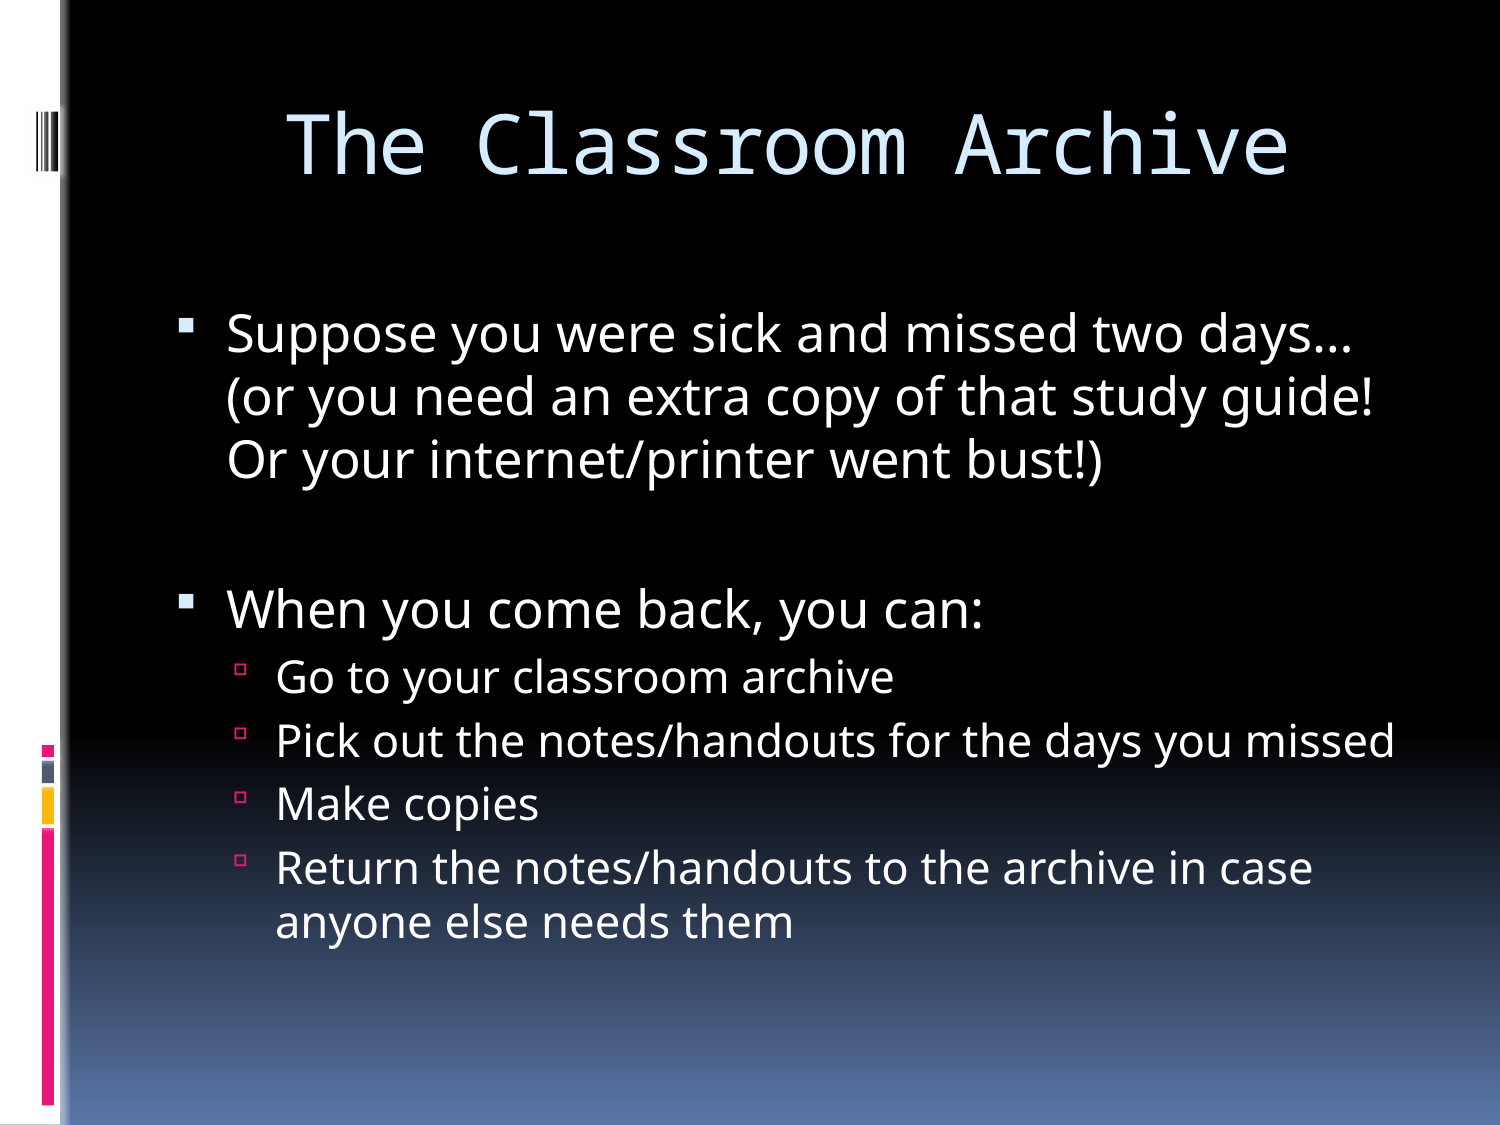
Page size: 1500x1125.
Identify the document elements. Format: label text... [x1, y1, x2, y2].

title The Classroom Archive [150, 83, 1425, 234]
list Suppose you were sick and missed two days…(or you need an extra copy of that study guide! Or your internet/printer went bust!) When you come back, you can: Go to your classroom archive Pick out the notes/handouts for the days you missed Make copies Return the notes/handouts to the archive in case anyone else needs them [150, 292, 1425, 1043]
